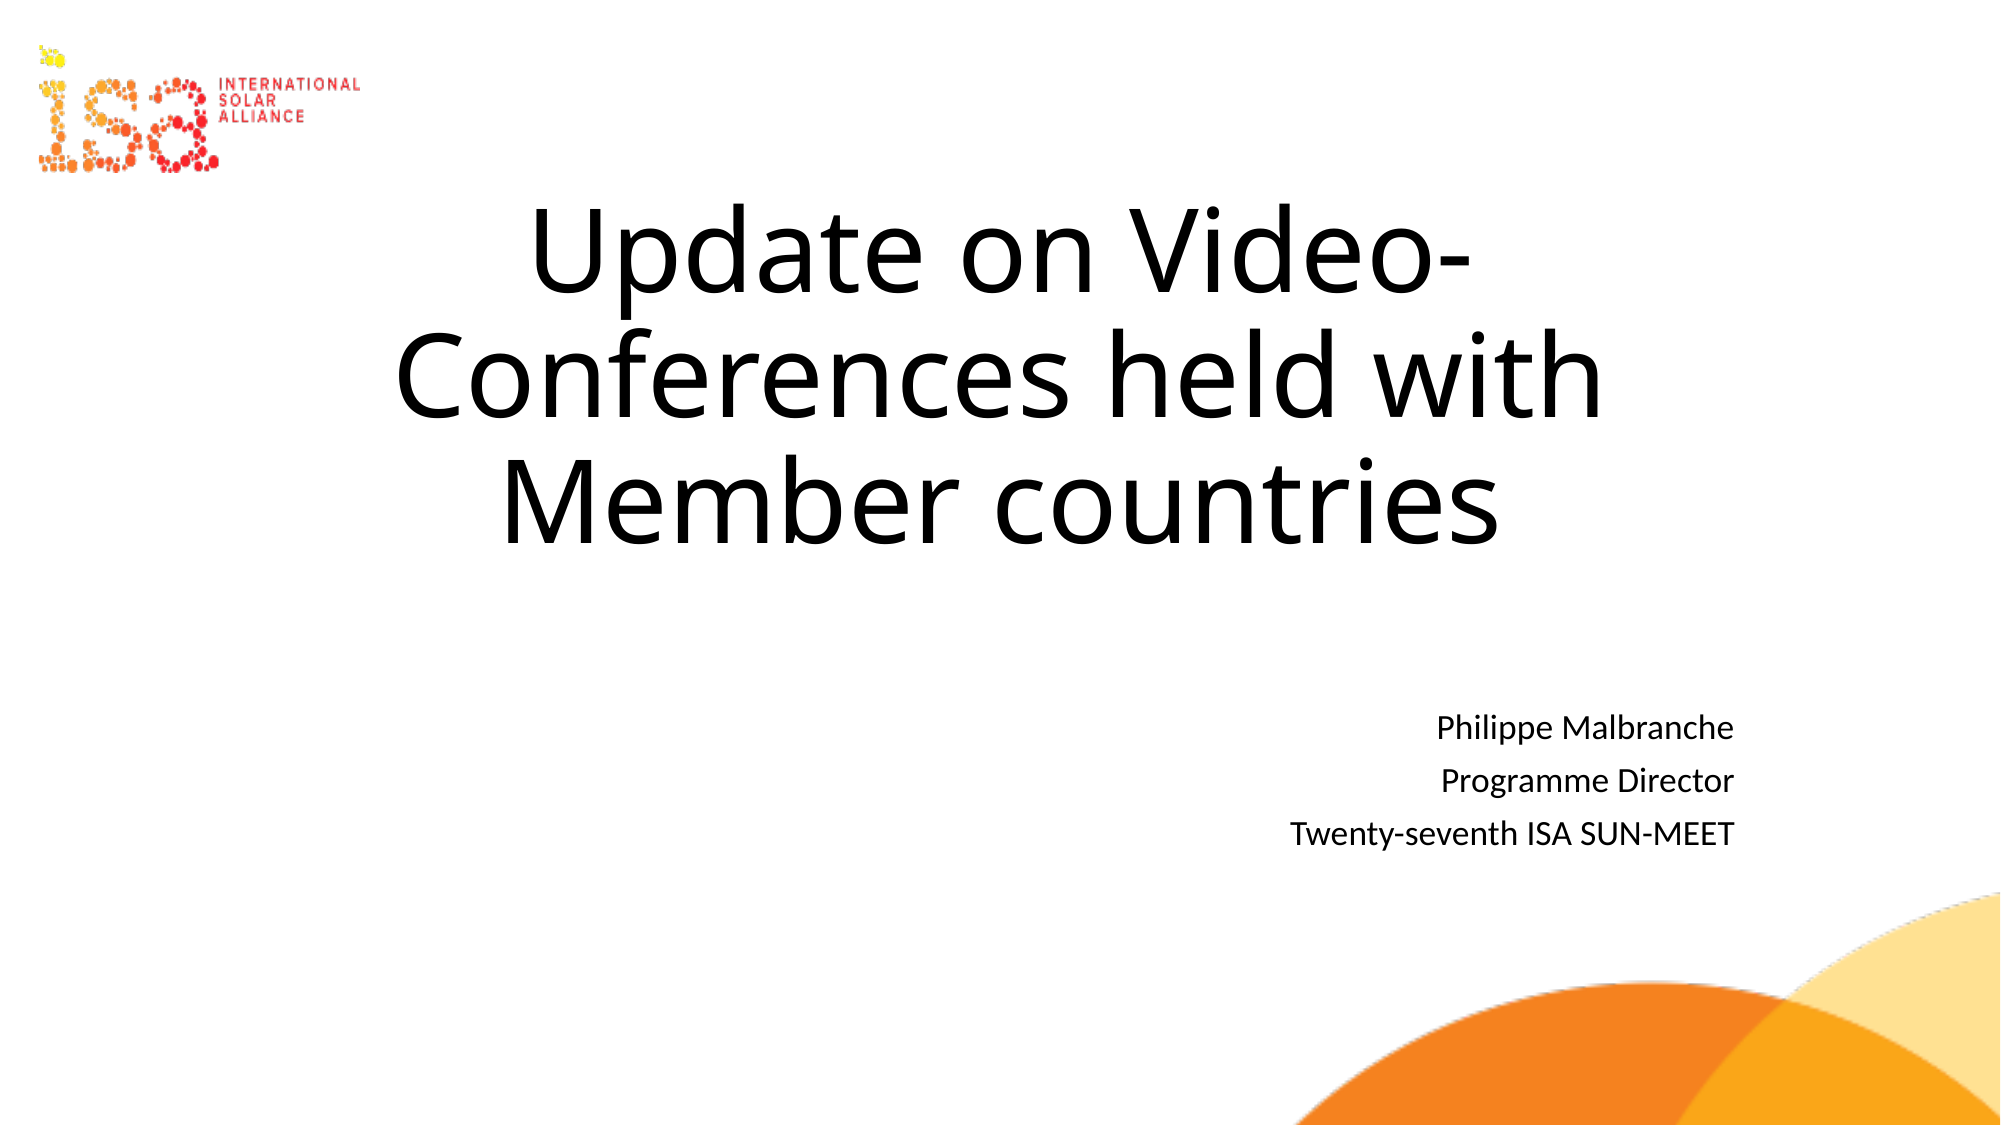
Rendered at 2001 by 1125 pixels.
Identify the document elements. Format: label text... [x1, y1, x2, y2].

subtitle Philippe Malbranche Programme Director Twenty-seventh ISA SUN-MEET [249, 590, 1750, 863]
title Update on Video-Conferences held with Member countries [249, 184, 1750, 576]
picture [1137, 885, 2001, 1125]
picture [38, 45, 360, 173]
